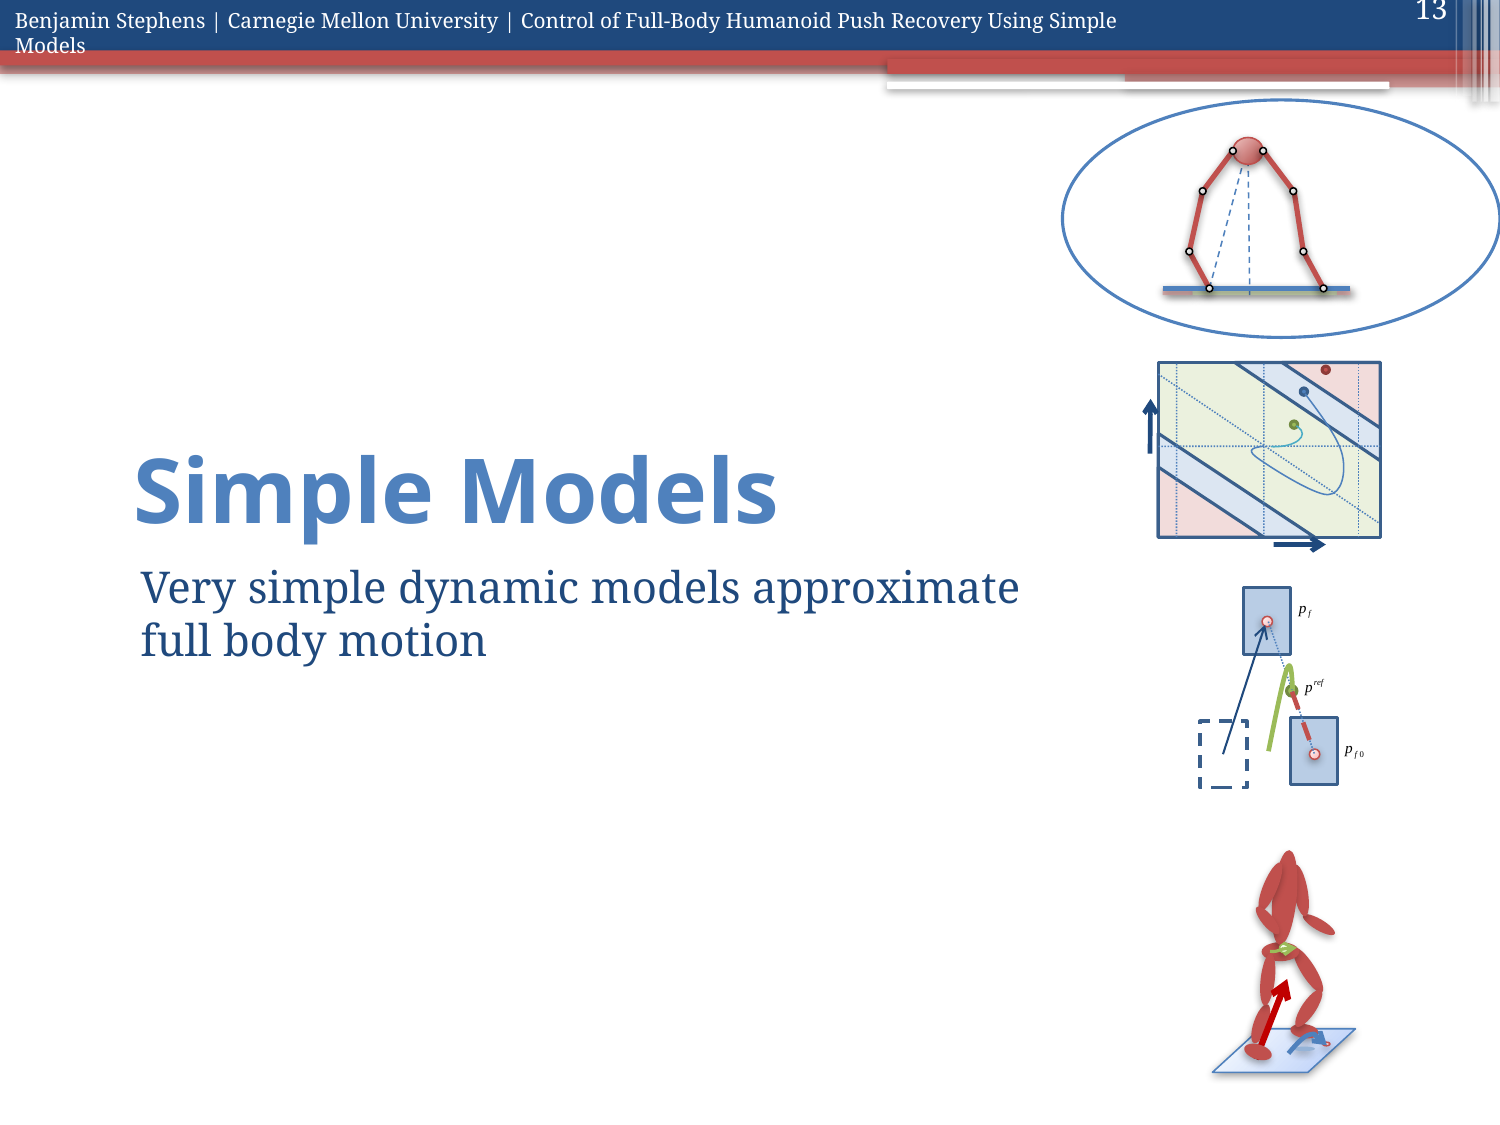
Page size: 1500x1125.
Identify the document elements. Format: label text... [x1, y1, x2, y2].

list Very simple dynamic models approximate full body motion [118, 552, 1063, 800]
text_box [1199, 587, 1367, 789]
slide_number 13 [1374, 0, 1463, 38]
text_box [1162, 137, 1351, 296]
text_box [1212, 849, 1356, 1073]
title Simple Models [118, 324, 1394, 549]
text_box [1060, 98, 1500, 340]
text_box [1149, 362, 1381, 545]
